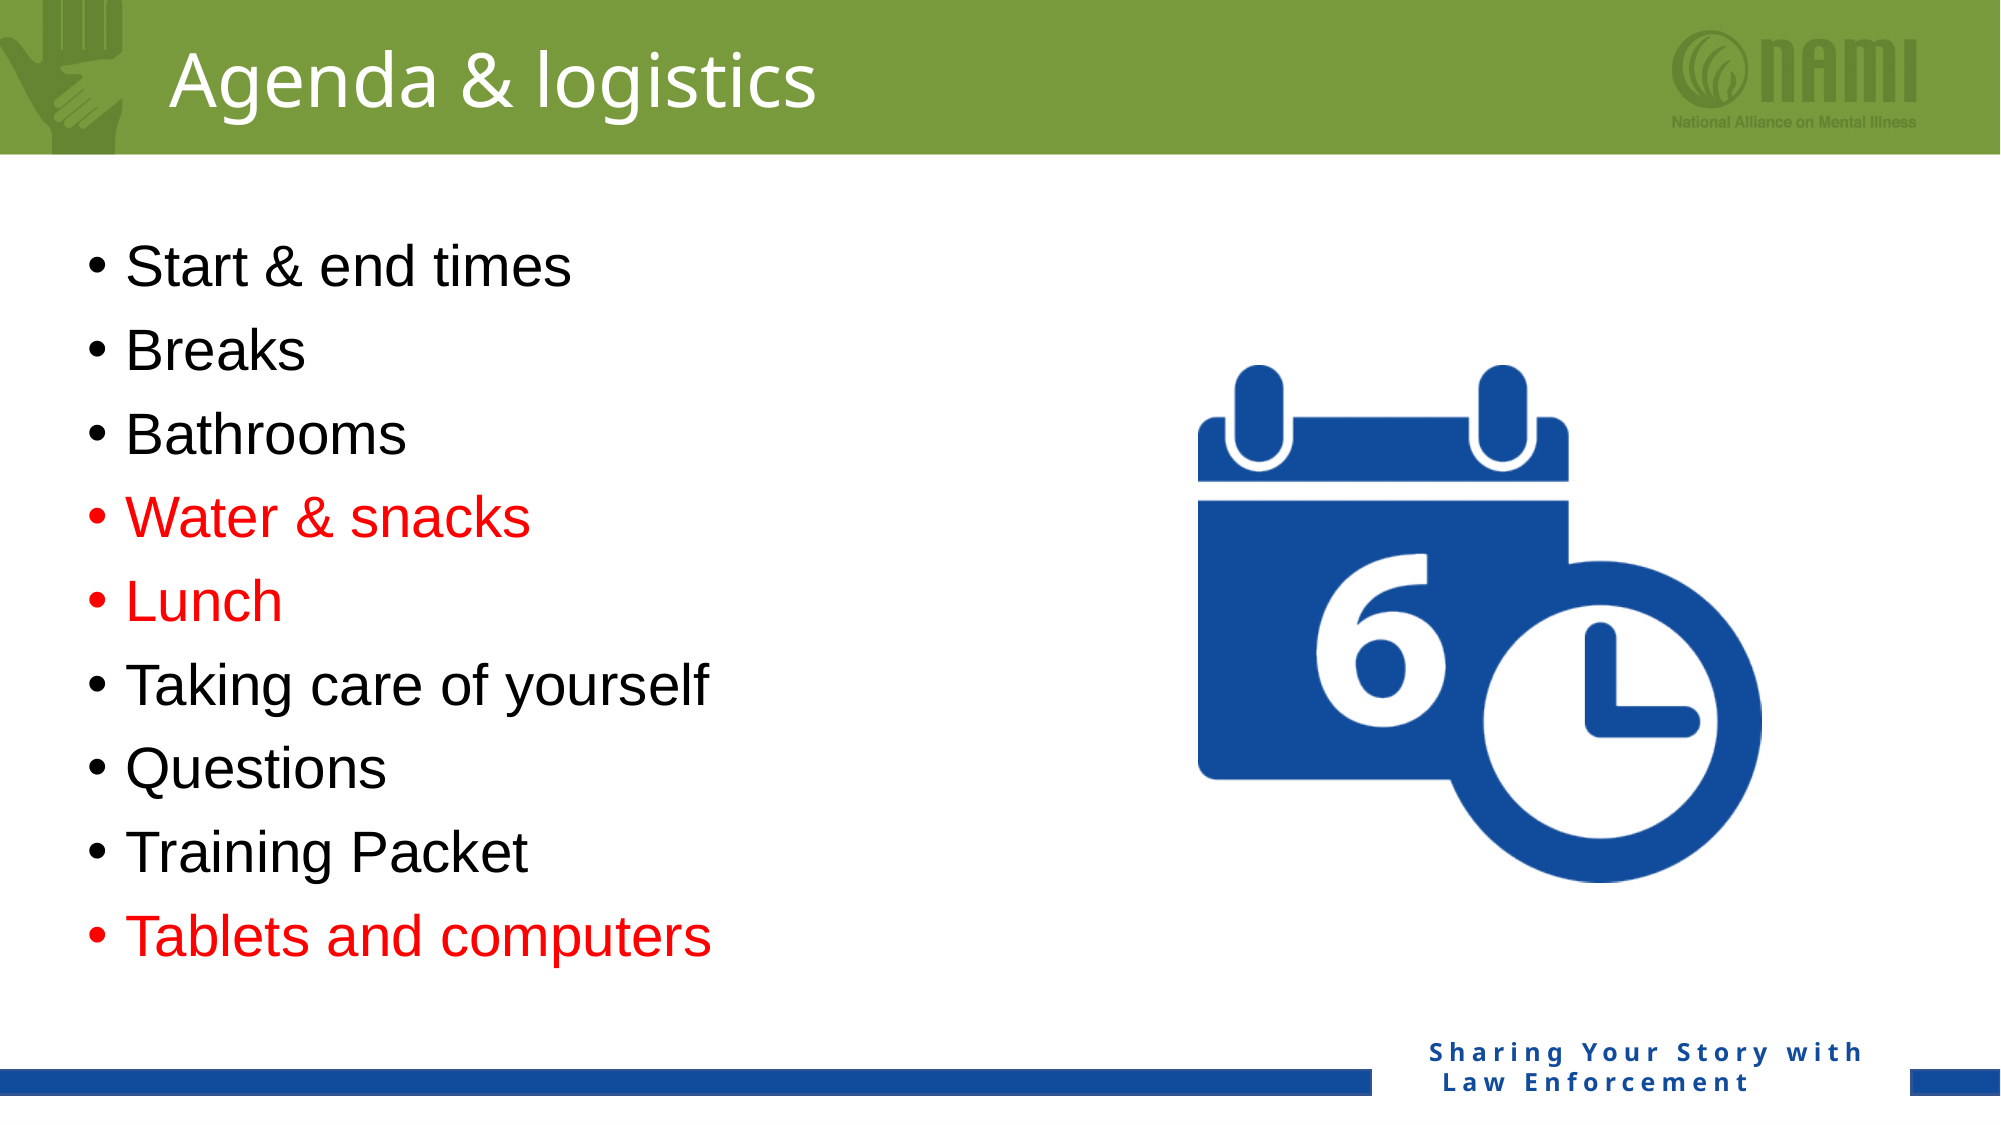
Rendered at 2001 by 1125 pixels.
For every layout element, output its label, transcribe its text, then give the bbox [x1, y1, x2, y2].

picture [0, 0, 2001, 1125]
title Agenda & logistics [154, 6, 1863, 161]
footer Sharing Your Story with Law Enforcement [1391, 1036, 1913, 1097]
list Start & end times Breaks Bathrooms Water & snacks Lunch Taking care of yourself Questions Training Packet Tablets and computers [72, 229, 1863, 1014]
